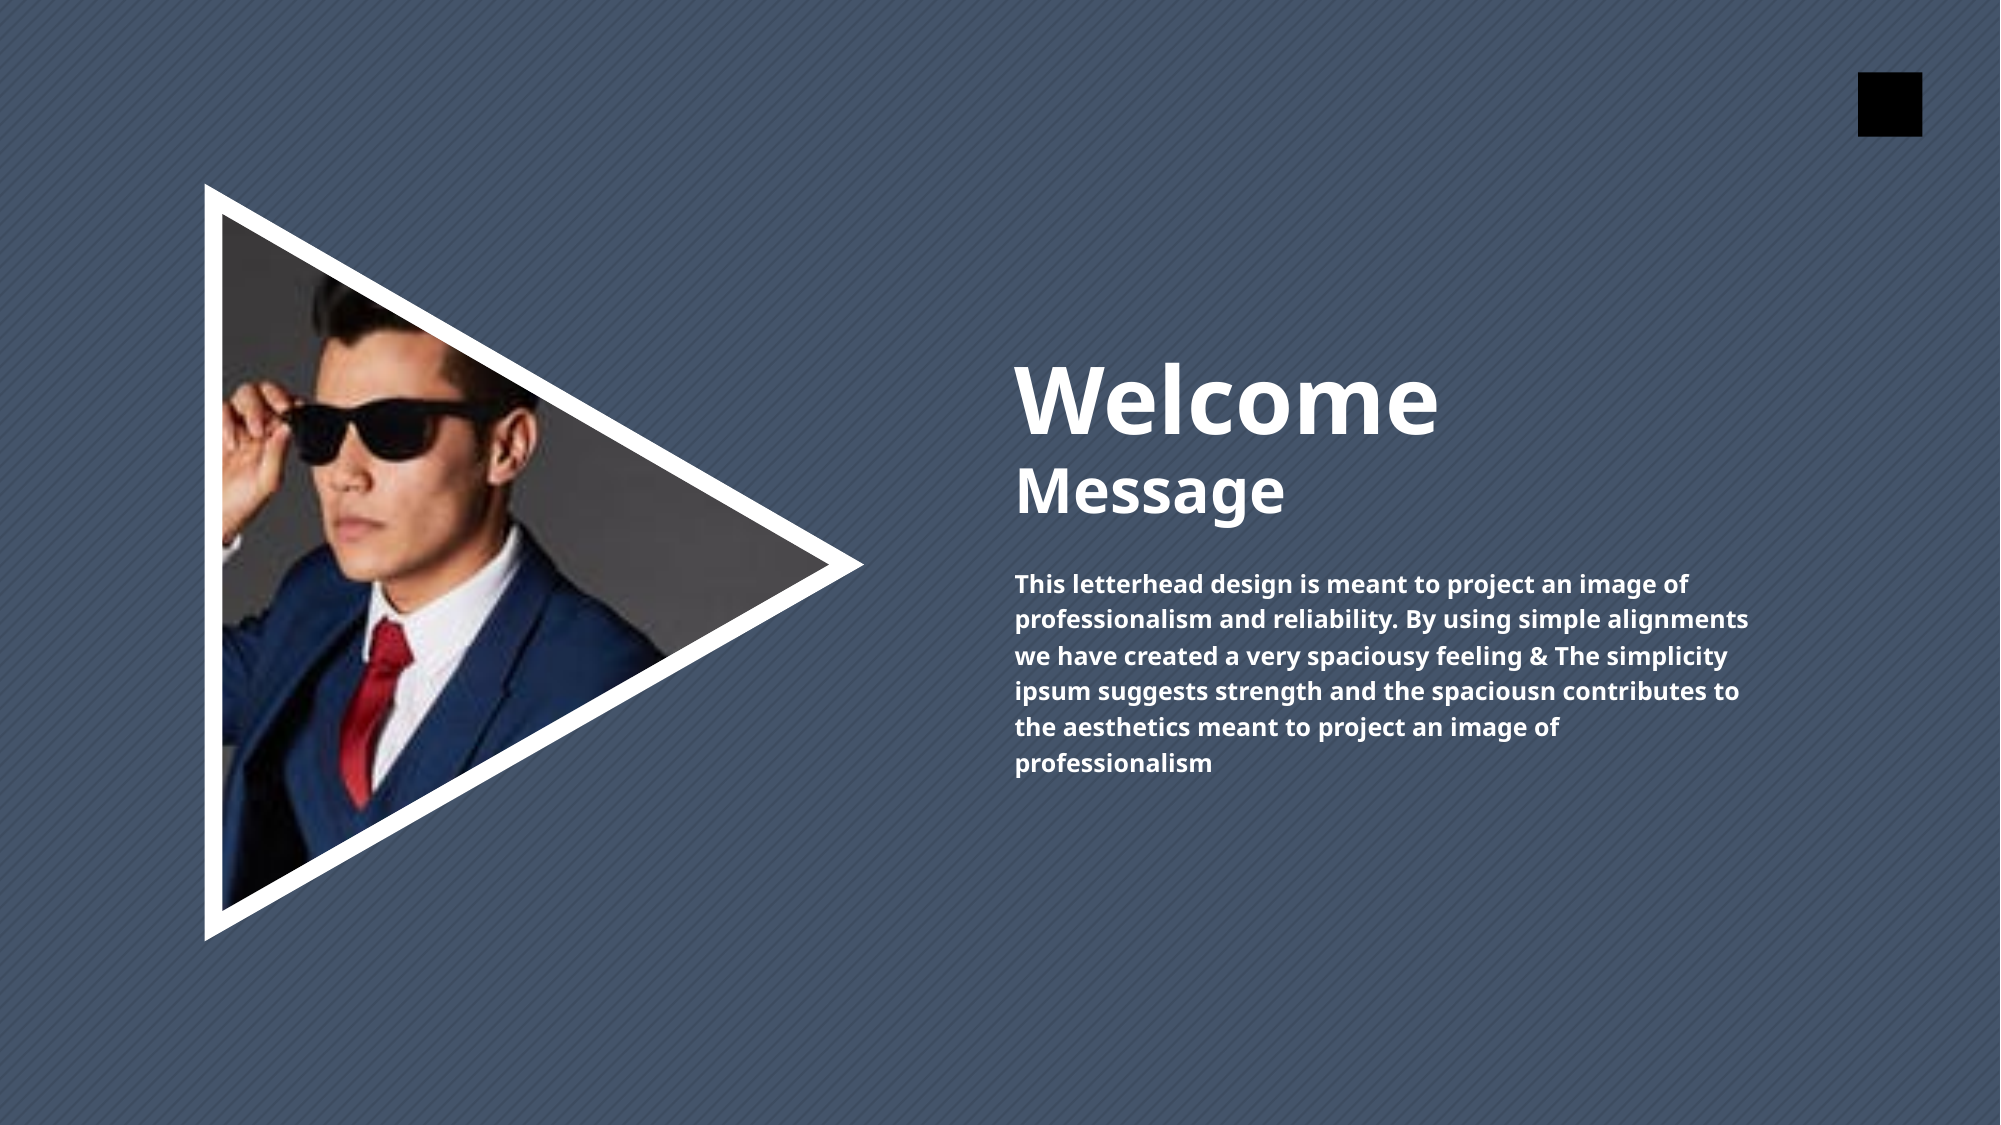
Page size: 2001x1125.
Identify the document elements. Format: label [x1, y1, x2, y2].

picture [0, 0, 2000, 1125]
text_box [999, 373, 1776, 752]
